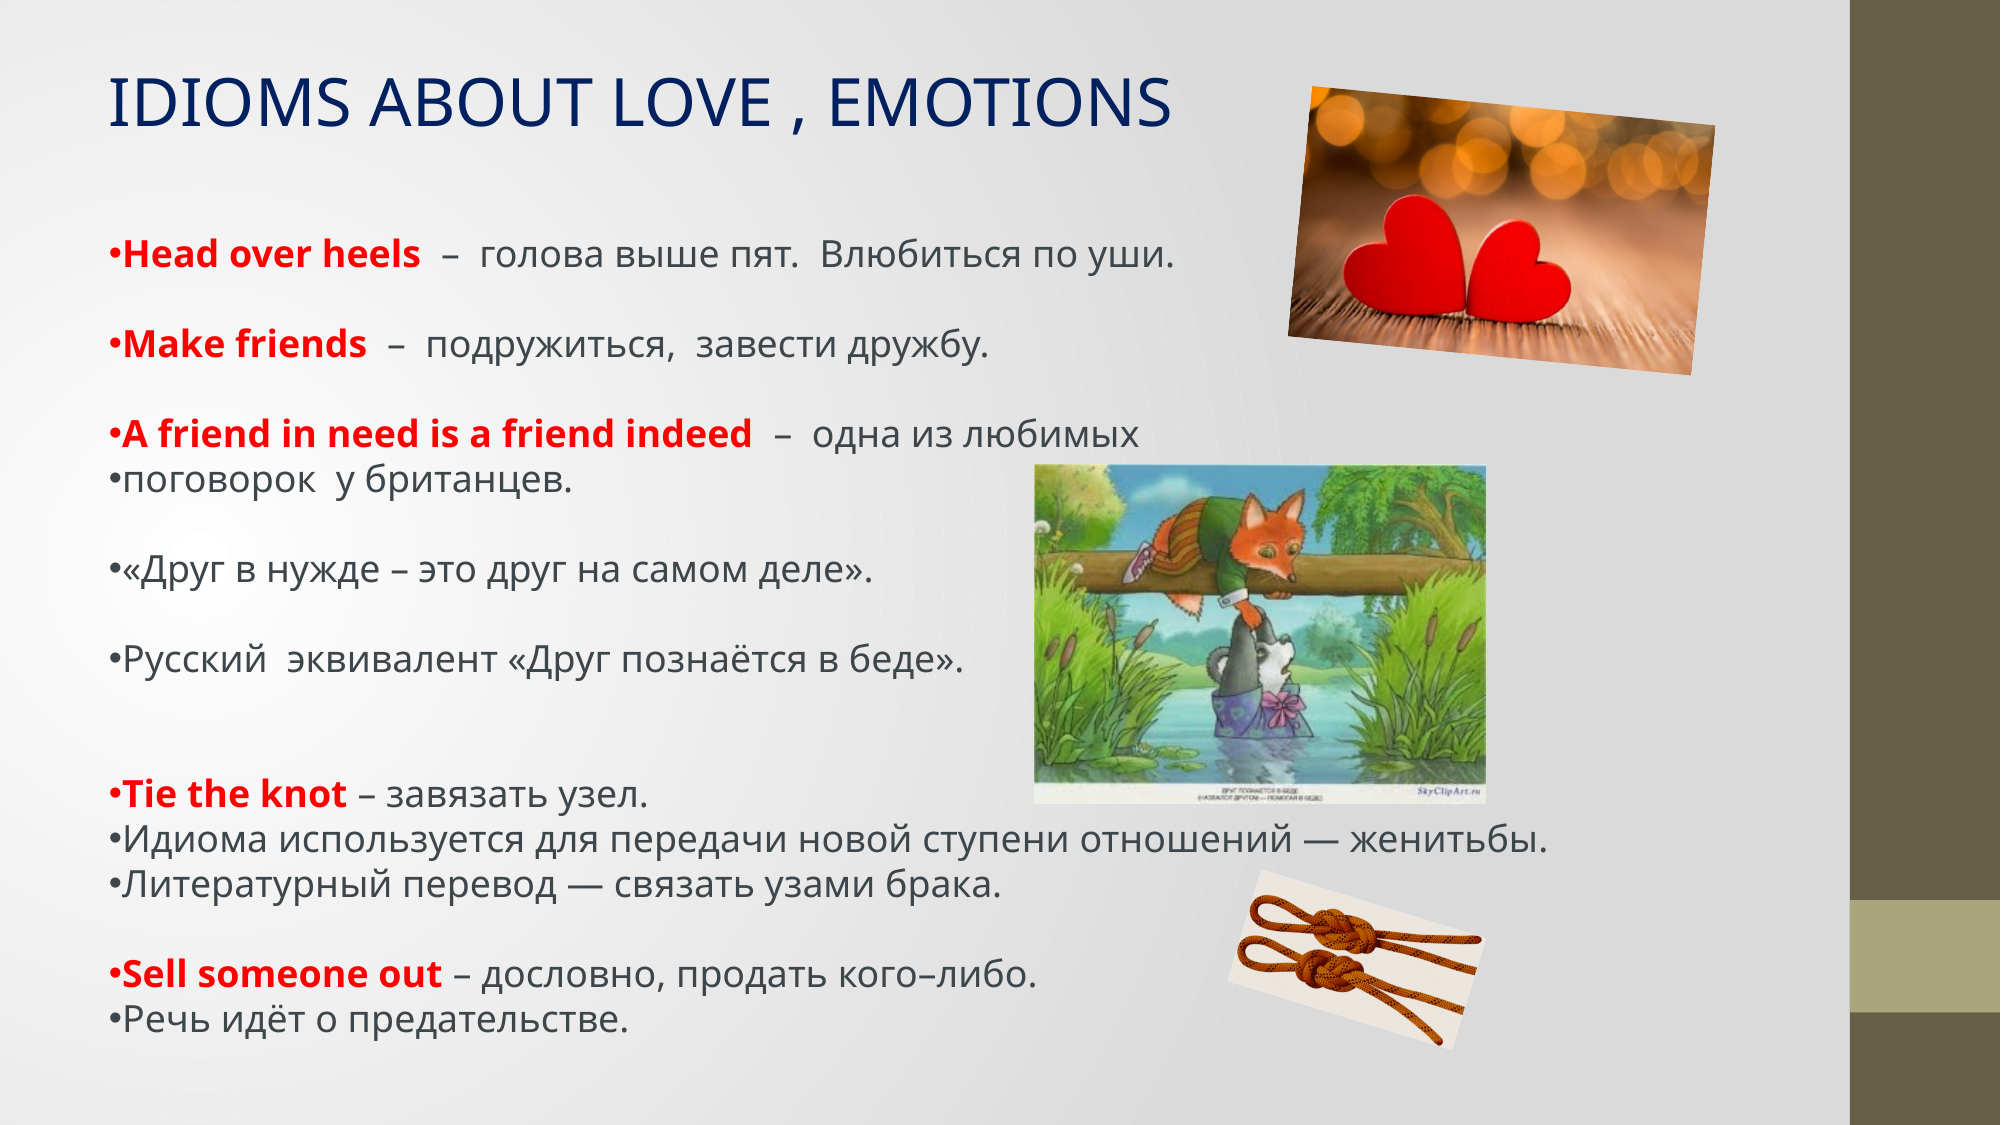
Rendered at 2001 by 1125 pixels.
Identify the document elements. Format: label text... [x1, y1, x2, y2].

text_box IDIOMS ABOUT LOVE , EMOTIONS Head over heels – голова выше пят. Влюбиться по уши. Make friends – подружиться, завести дружбу. A friend in need is a friend indeed – одна из любимых поговорок у британцев. «Друг в нужде – это друг на самом деле». Русский эквивалент «Друг познаётся в беде». Tie the knot – завязать узел. Идиома используется для передачи новой ступени отношений — женитьбы. Литературный перевод — связать узами брака. Sell someone out – дословно, продать кого–либо. Речь идёт о предательстве. [94, 52, 2000, 1125]
picture [1288, 86, 1715, 376]
picture [1034, 463, 1486, 804]
picture [1228, 870, 1485, 1049]
